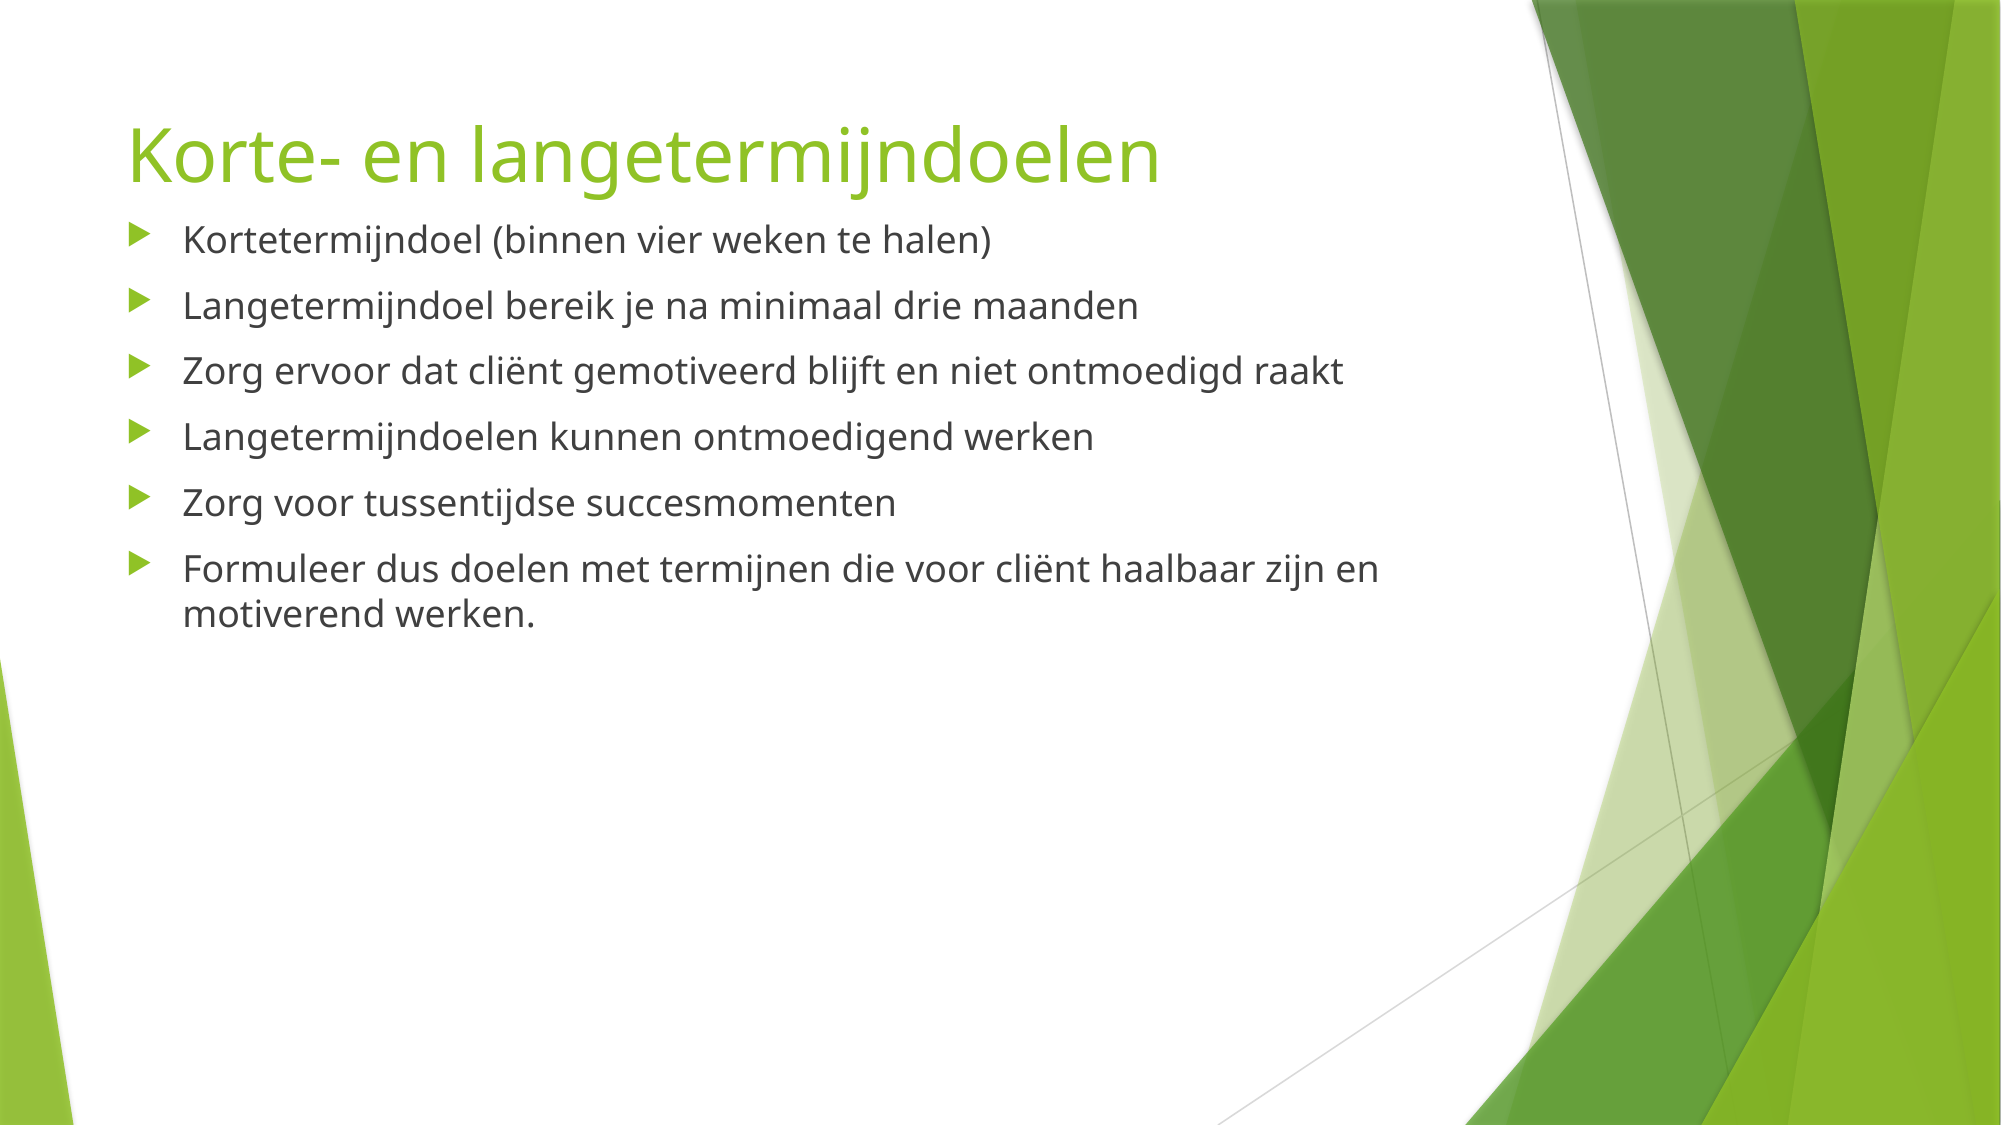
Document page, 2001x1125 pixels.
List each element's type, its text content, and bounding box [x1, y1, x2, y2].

title Korte- en langetermijndoelen [111, 99, 1522, 208]
list Kortetermijndoel (binnen vier weken te halen) Langetermijndoel bereik je na minimaal drie maanden Zorg ervoor dat cliënt gemotiveerd blijft en niet ontmoedigd raakt Langetermijndoelen kunnen ontmoedigend werken Zorg voor tussentijdse succesmomenten Formuleer dus doelen met termijnen die voor cliënt haalbaar zijn en motiverend werken. [111, 208, 1522, 845]
